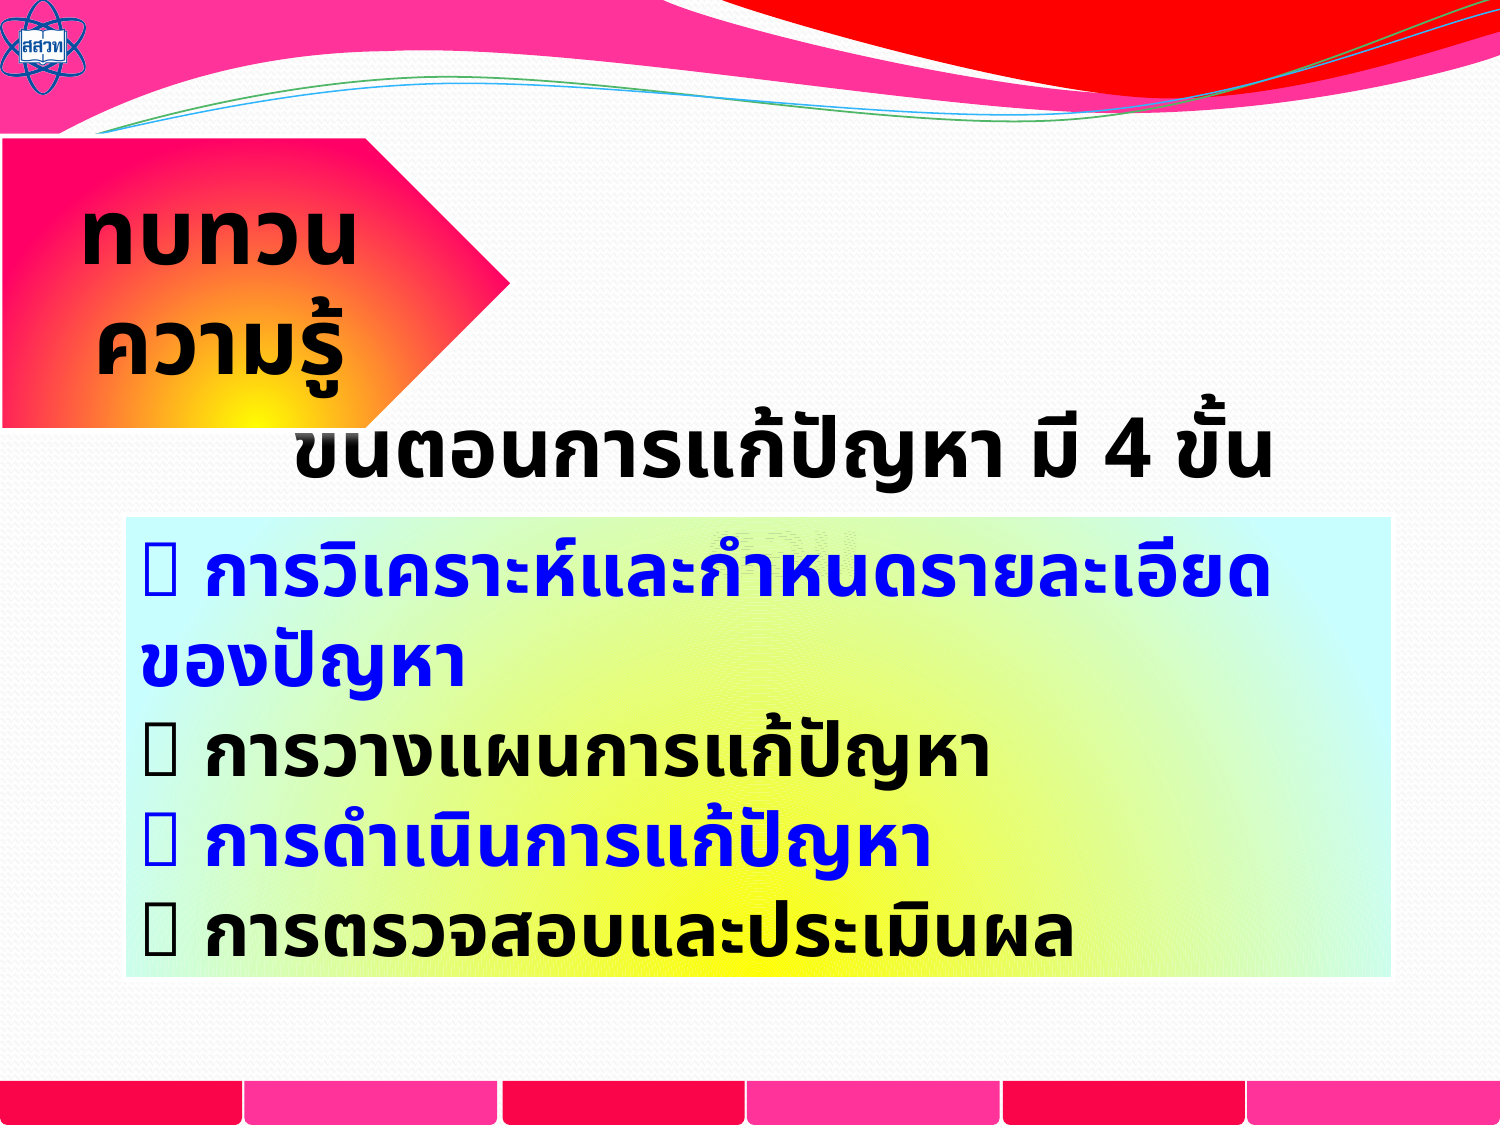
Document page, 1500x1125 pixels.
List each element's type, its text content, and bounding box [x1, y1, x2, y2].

table_cell [239, 387, 423, 443]
picture [0, 0, 86, 95]
text_box ขั้นตอนการแก้ปัญหา มี 4 ขั้นตอน [239, 387, 1329, 513]
text_box ทบทวนความรู้ [0, 135, 515, 432]
text_box  การวิเคราะห์และกำหนดรายละเอียดของปัญหา  การวางแผนการแก้ปัญหา  การดำเนินการแก้ปัญหา  การตรวจสอบและประเมินผล [123, 514, 1394, 980]
